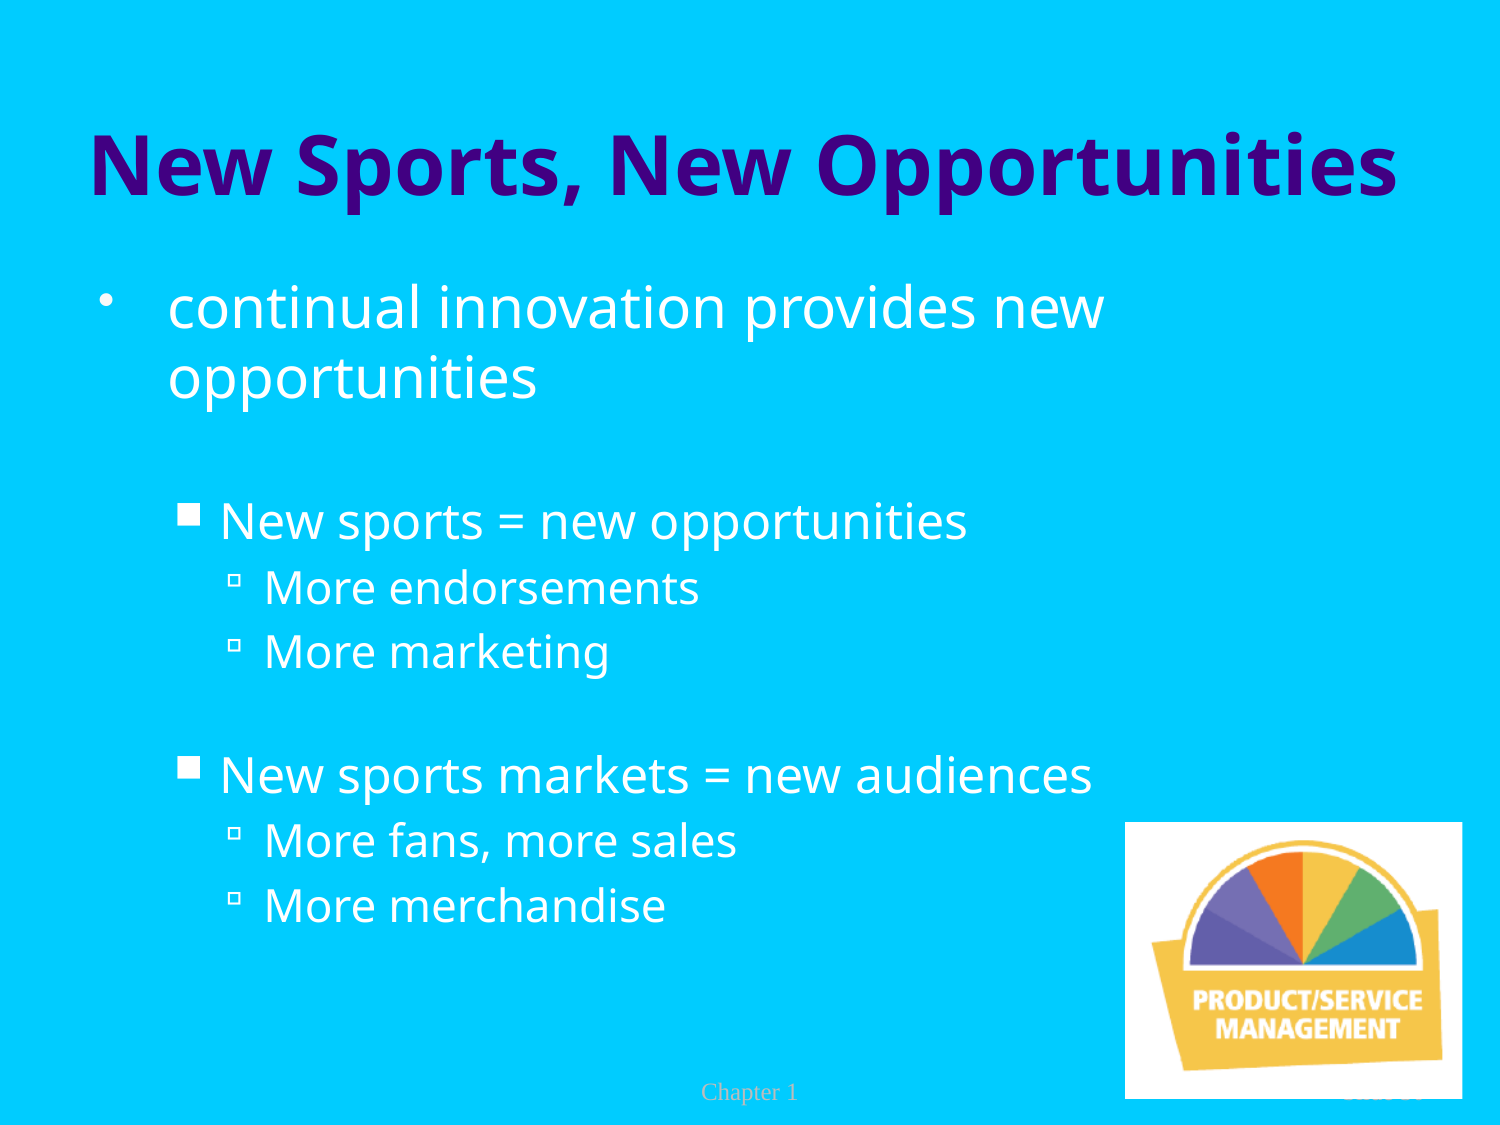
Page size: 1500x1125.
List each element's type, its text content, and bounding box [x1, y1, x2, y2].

footer Chapter 1 [512, 1052, 988, 1113]
picture [528, 913, 546, 922]
title New Sports, New Opportunities [50, 62, 1438, 263]
picture [354, 913, 372, 922]
picture [598, 913, 603, 921]
picture [644, 913, 663, 922]
picture [435, 913, 453, 922]
picture [478, 913, 494, 922]
picture [308, 913, 329, 922]
picture [280, 913, 288, 921]
picture [583, 913, 597, 922]
picture [1126, 823, 1462, 1100]
picture [622, 913, 638, 922]
list continual innovation provides new opportunities New sports = new opportunities More endorsements More marketing New sports markets = new audiences More fans, more sales More merchandise [62, 262, 1463, 913]
